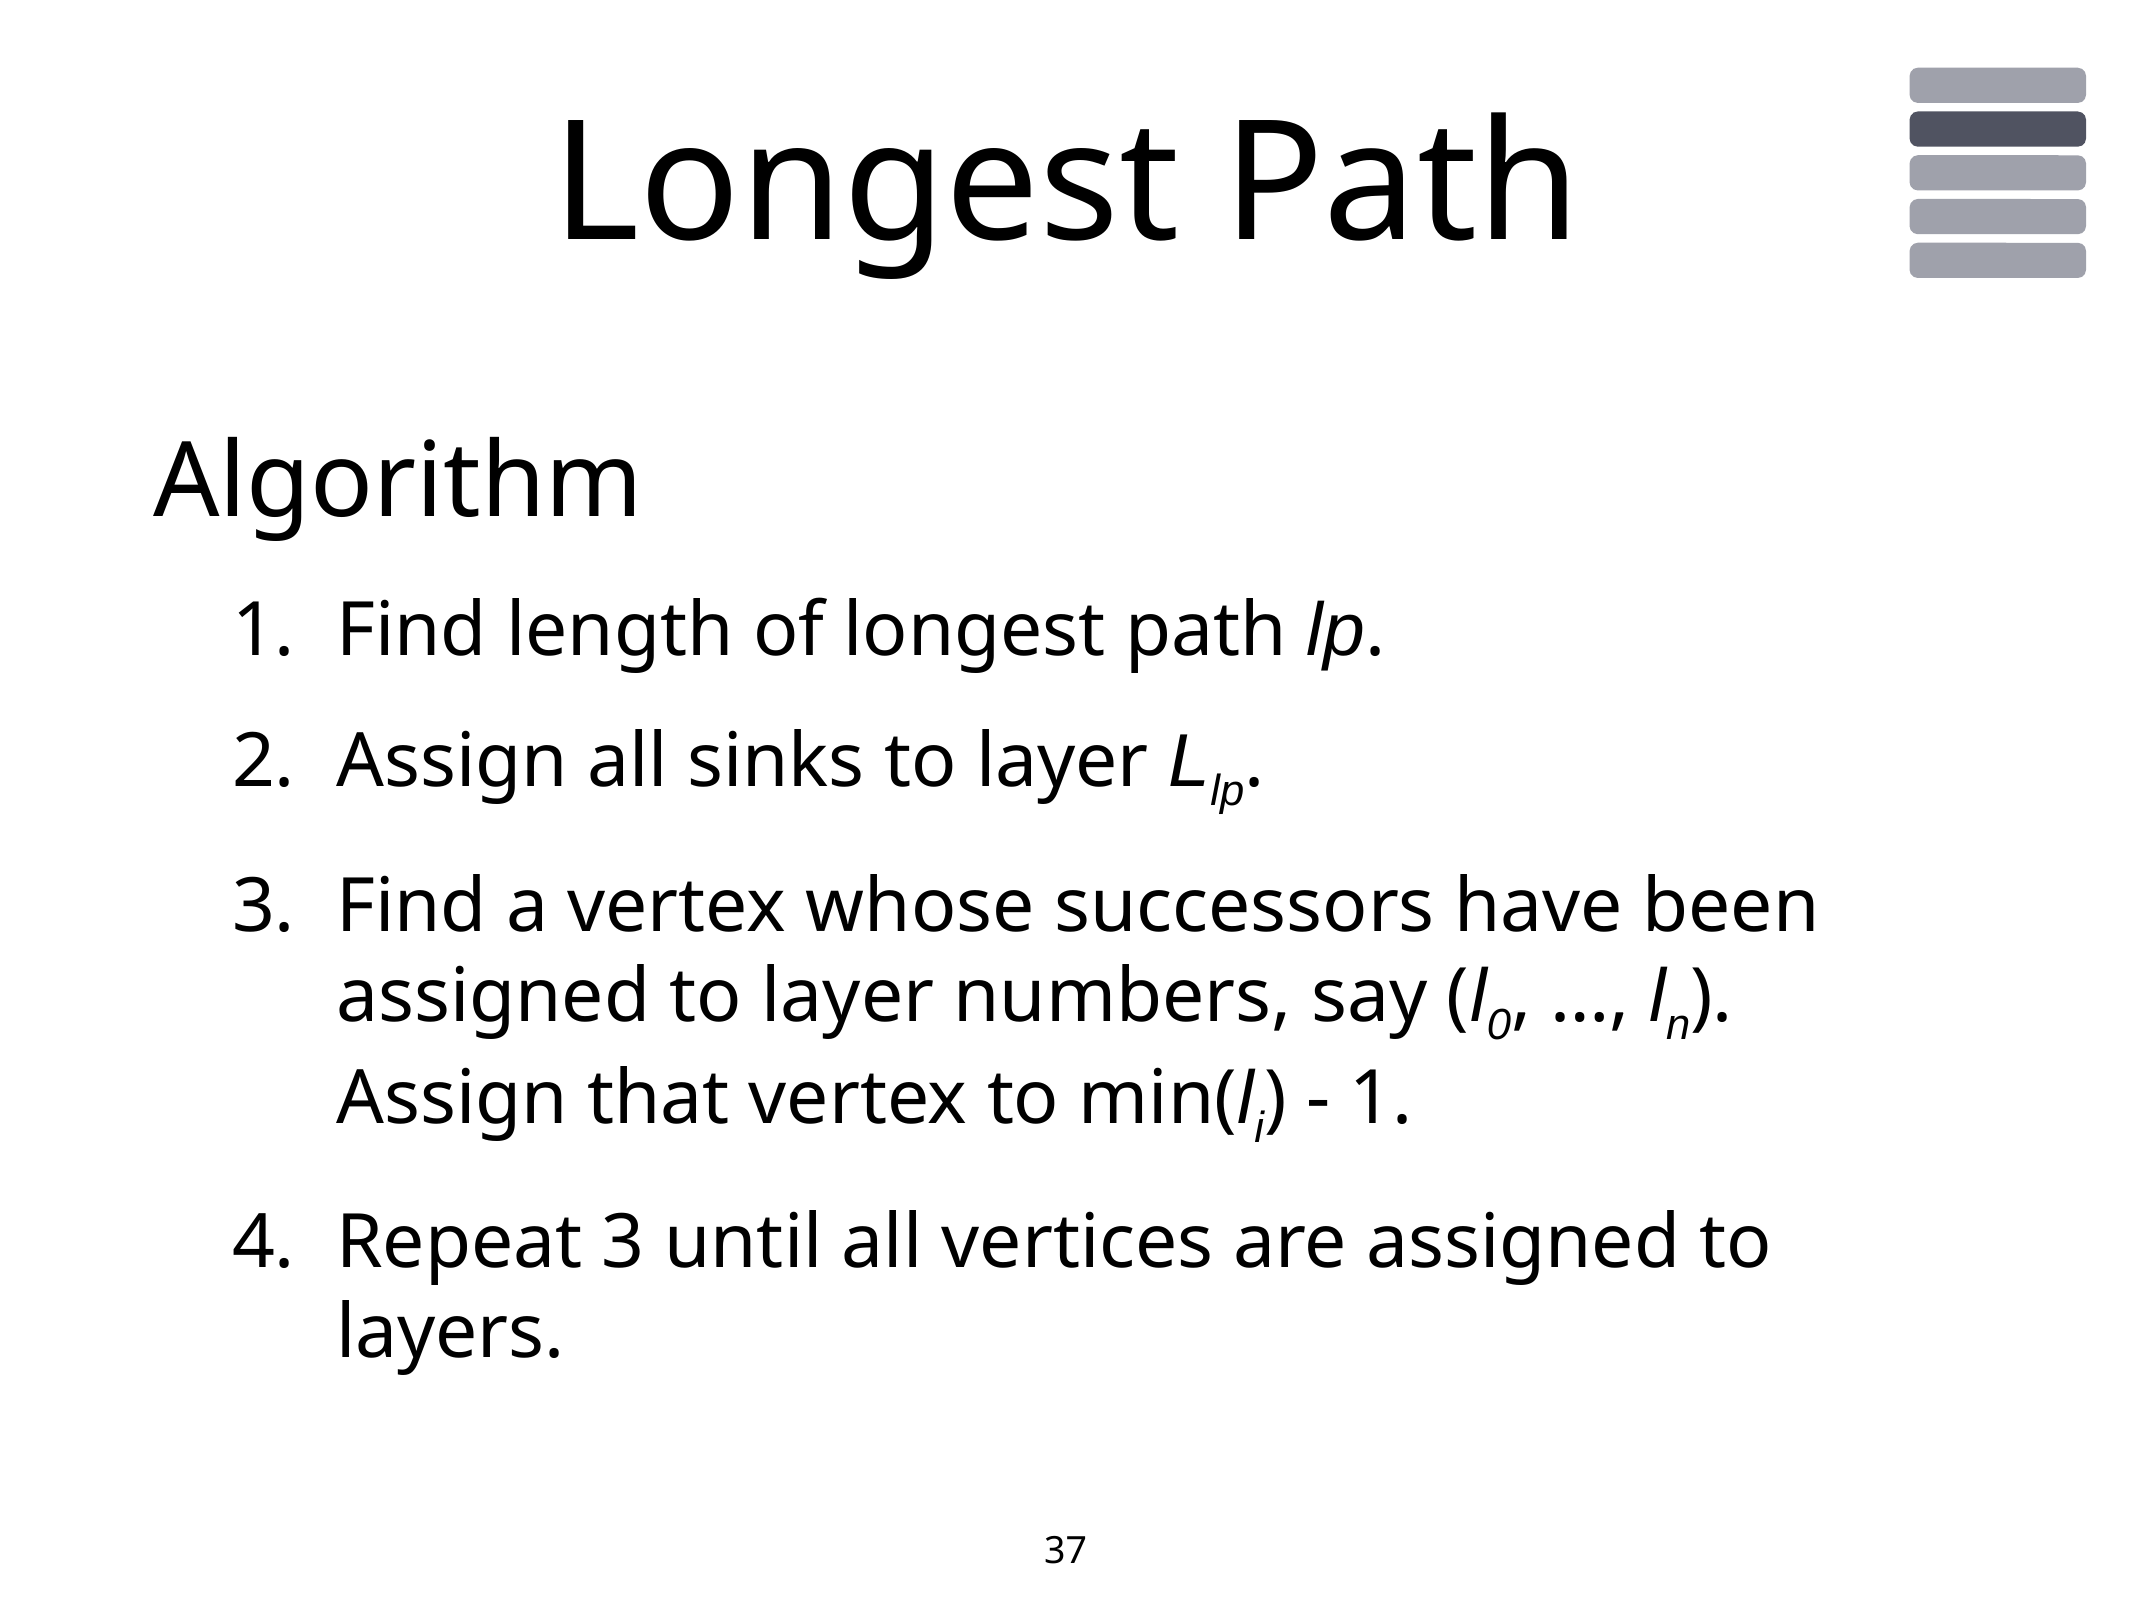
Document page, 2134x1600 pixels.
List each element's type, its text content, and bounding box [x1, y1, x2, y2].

slide_number 37 [1034, 1517, 1097, 1581]
title Longest Path [155, 0, 1978, 351]
text_box Algorithm [145, 404, 652, 546]
text_box Find length of longest path lp. Assign all sinks to layer Llp. Find a vertex whose successors have been assigned to layer numbers, say (l0, …, ln). Assign that vertex to min(li) - 1. Repeat 3 until all vertices are assigned to layers. [223, 571, 1829, 1381]
